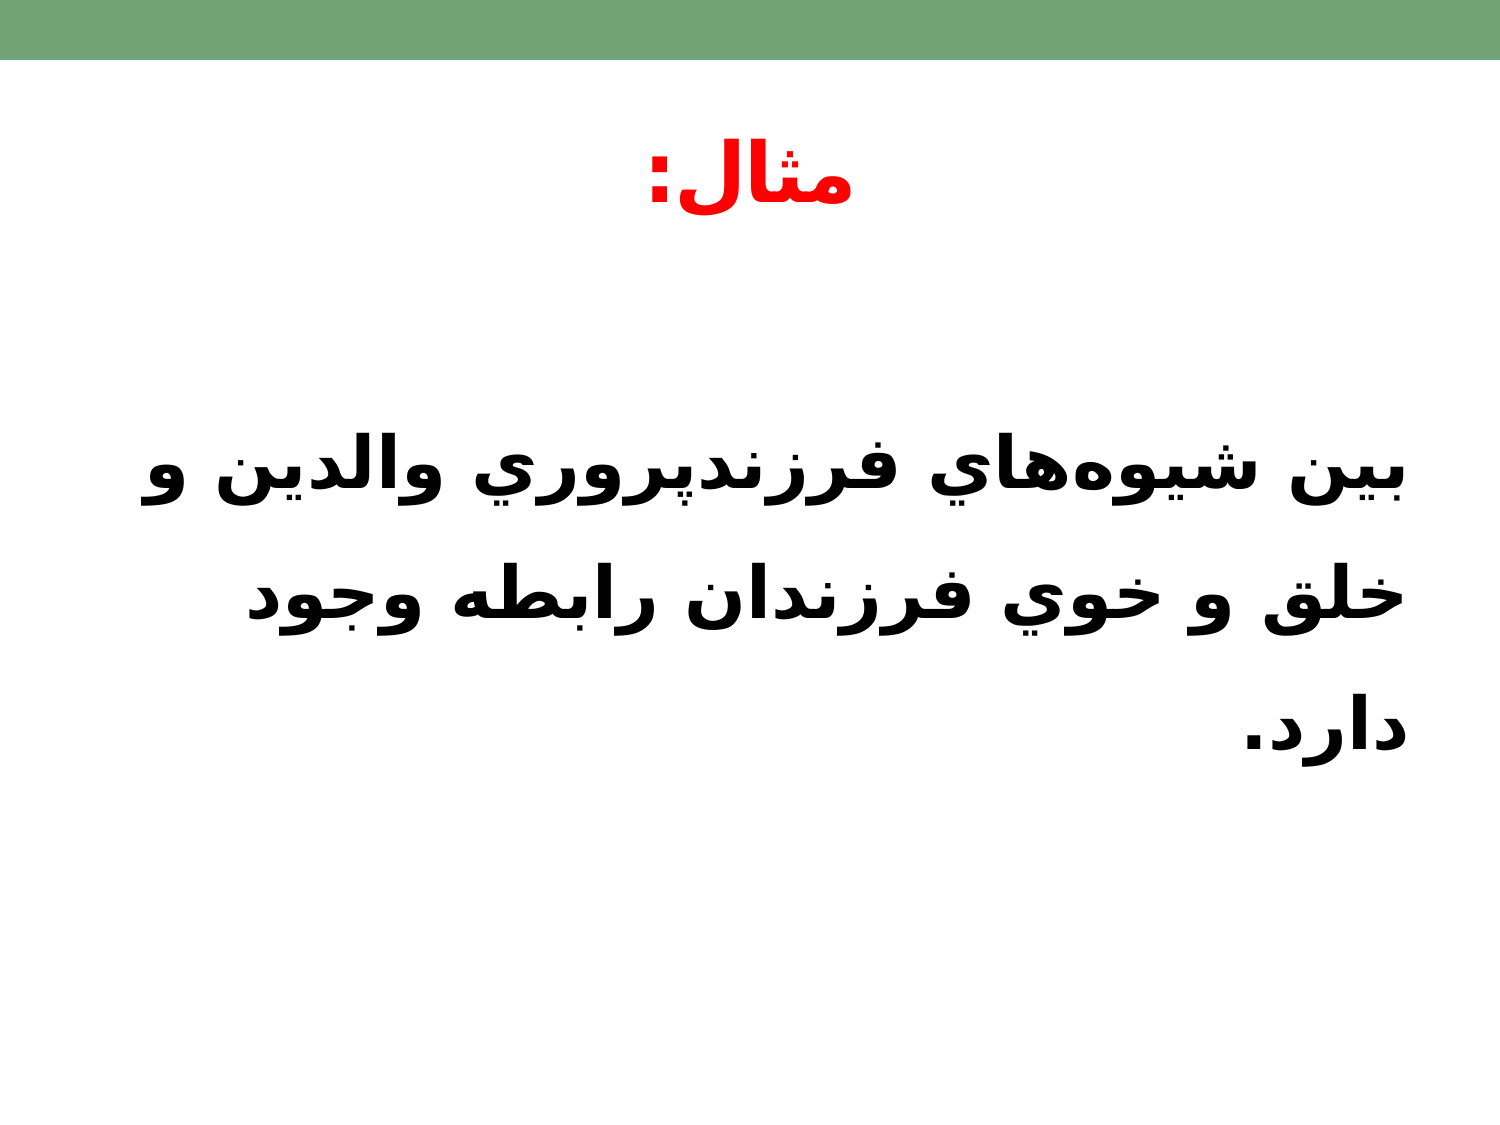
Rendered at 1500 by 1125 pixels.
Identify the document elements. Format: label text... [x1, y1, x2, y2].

title مثال: [75, 87, 1425, 250]
list بين شيوه‌هاي فرزندپروري والدين و خلق و خوي فرزندان رابطه وجود دارد. [75, 262, 1425, 776]
